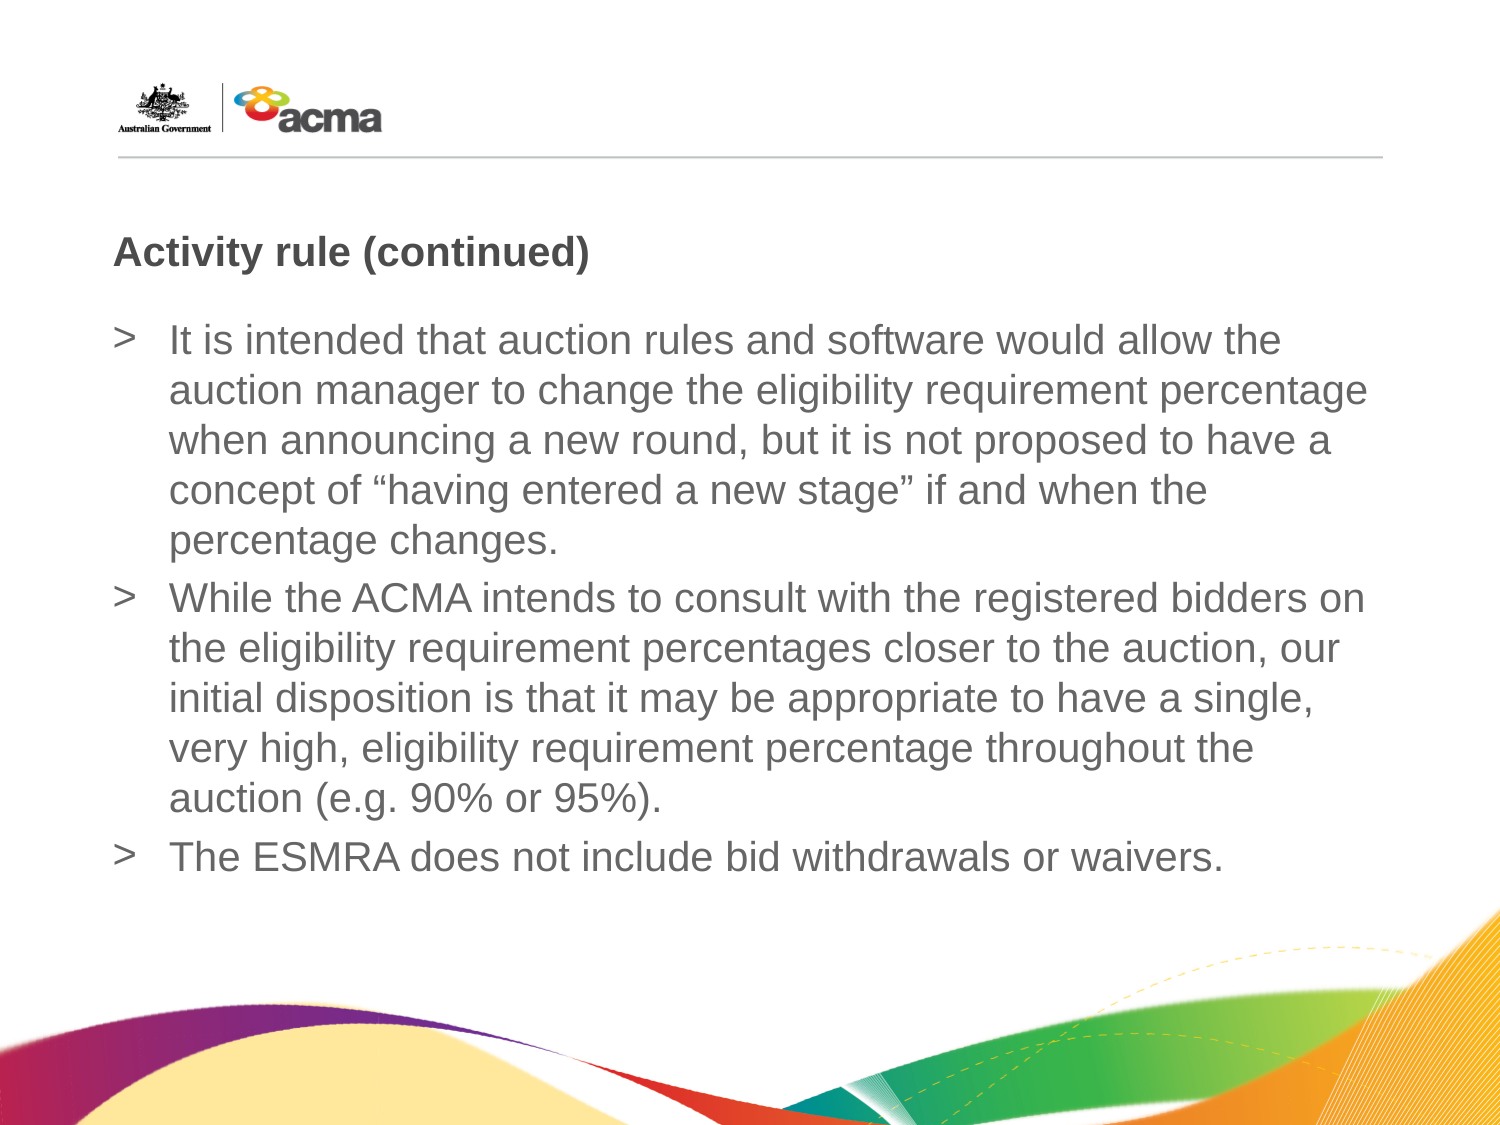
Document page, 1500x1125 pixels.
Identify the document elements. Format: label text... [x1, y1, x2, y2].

title Activity rule (continued) [112, 224, 1388, 300]
list It is intended that auction rules and software would allow the auction manager to change the eligibility requirement percentage when announcing a new round, but it is not proposed to have a concept of “having entered a new stage” if and when the percentage changes. While the ACMA intends to consult with the registered bidders on the eligibility requirement percentages closer to the auction, our initial disposition is that it may be appropriate to have a single, very high, eligibility requirement percentage throughout the auction (e.g. 90% or 95%). The ESMRA does not include bid withdrawals or waivers. [112, 312, 1388, 913]
picture [0, 0, 1500, 1125]
